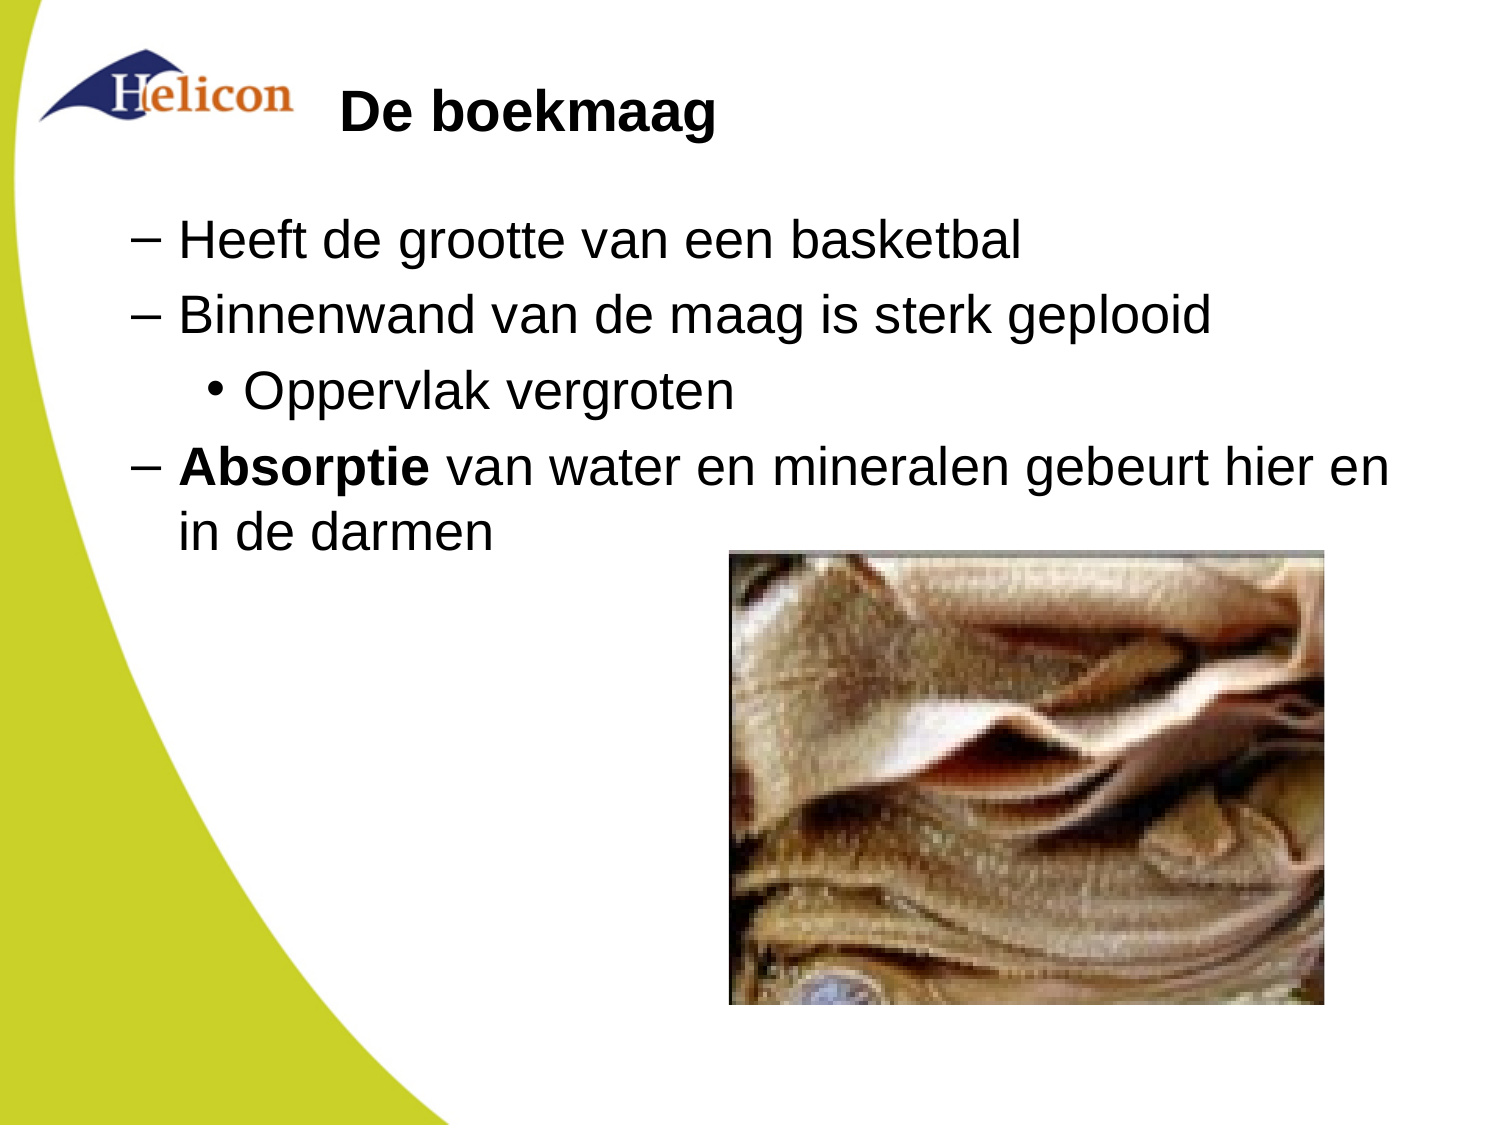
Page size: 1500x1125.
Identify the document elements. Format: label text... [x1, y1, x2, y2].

title De boekmaag [324, 54, 1415, 161]
list Heeft de grootte van een basketbal Binnenwand van de maag is sterk geplooid Oppervlak vergroten Absorptie van water en mineralen gebeurt hier en in de darmen [41, 196, 1425, 1005]
picture [0, 0, 1500, 1125]
